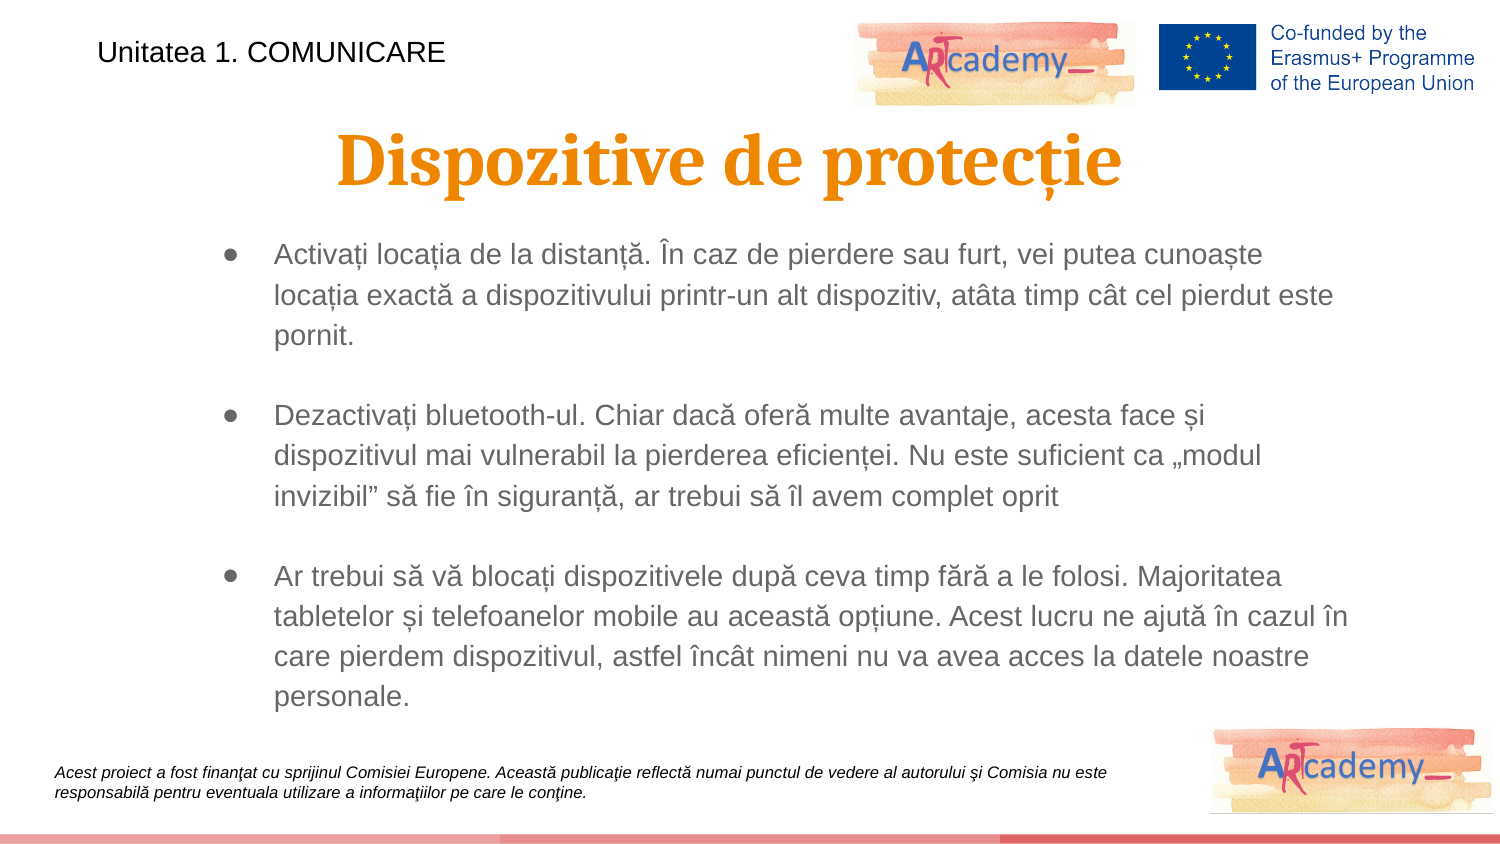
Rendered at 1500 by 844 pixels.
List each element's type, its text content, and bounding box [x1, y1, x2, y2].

title Dispozitive de protecție [145, 8, 1317, 216]
picture [1210, 709, 1493, 844]
picture [1158, 24, 1474, 94]
picture [854, 2, 1137, 138]
text_box Unitatea 1. COMUNICARE [82, 26, 475, 76]
text_box Acest proiect a fost finanţat cu sprijinul Comisiei Europene. Această publicaţie reflectă numai punctul de vedere al autorului şi Comisia nu este responsabilă pentru eventuala utilizare a informaţiilor pe care le conţine. [39, 754, 1205, 799]
list Activați locația de la distanță. În caz de pierdere sau furt, vei putea cunoaște locația exactă a dispozitivului printr-un alt dispozitiv, atâta timp cât cel pierdut este pornit. Dezactivați bluetooth-ul. Chiar dacă oferă multe avantaje, acesta face și dispozitivul mai vulnerabil la pierderea eficienței. Nu este suficient ca „modul invizibil” să fie în siguranță, ar trebui să îl avem complet oprit Ar trebui să vă blocați dispozitivele după ceva timp fără a le folosi. Majoritatea tabletelor și telefoanelor mobile au această opțiune. Acest lucru ne ajută în cazul în care pierdem dispozitivul, astfel încât nimeni nu va avea acces la datele noastre personale. [183, 215, 1371, 694]
